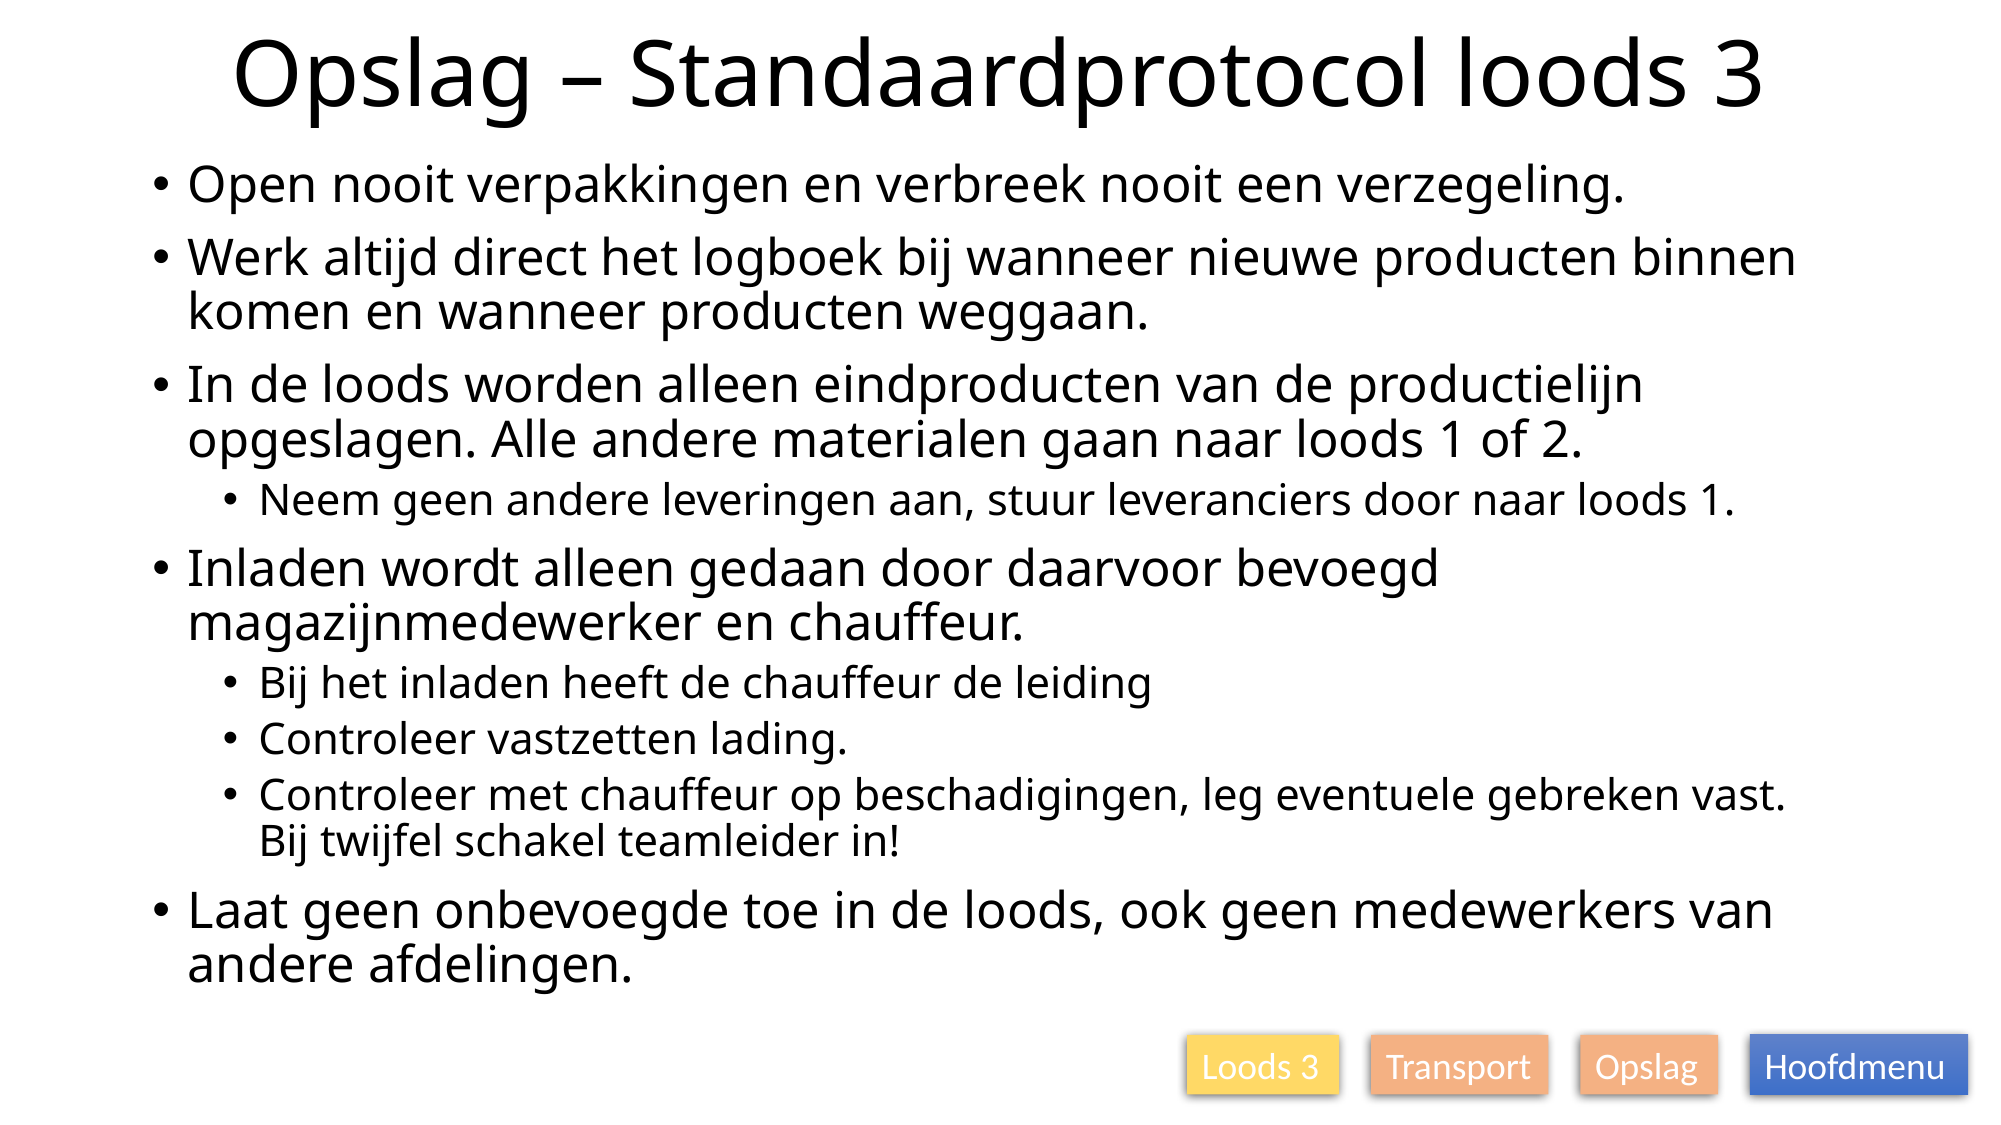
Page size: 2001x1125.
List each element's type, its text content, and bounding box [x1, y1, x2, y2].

text_box Opslag [1580, 1034, 1719, 1095]
text_box Loods 3 [1187, 1034, 1340, 1095]
list Open nooit verpakkingen en verbreek nooit een verzegeling. Werk altijd direct het logboek bij wanneer nieuwe producten binnen komen en wanneer producten weggaan. In de loods worden alleen eindproducten van de productielijn opgeslagen. Alle andere materialen gaan naar loods 1 of 2. Neem geen andere leveringen aan, stuur leveranciers door naar loods 1. Inladen wordt alleen gedaan door daarvoor bevoegd magazijnmedewerker en chauffeur. Bij het inladen heeft de chauffeur de leiding Controleer vastzetten lading. Controleer met chauffeur op beschadigingen, leg eventuele gebreken vast. Bij twijfel schakel teamleider in! Laat geen onbevoegde toe in de loods, ook geen medewerkers van andere afdelingen. [137, 152, 1863, 1014]
text_box Hoofdmenu [1749, 1034, 1969, 1095]
text_box Transport [1371, 1034, 1549, 1095]
title Opslag – Standaardprotocol loods 3 [137, 3, 1863, 152]
